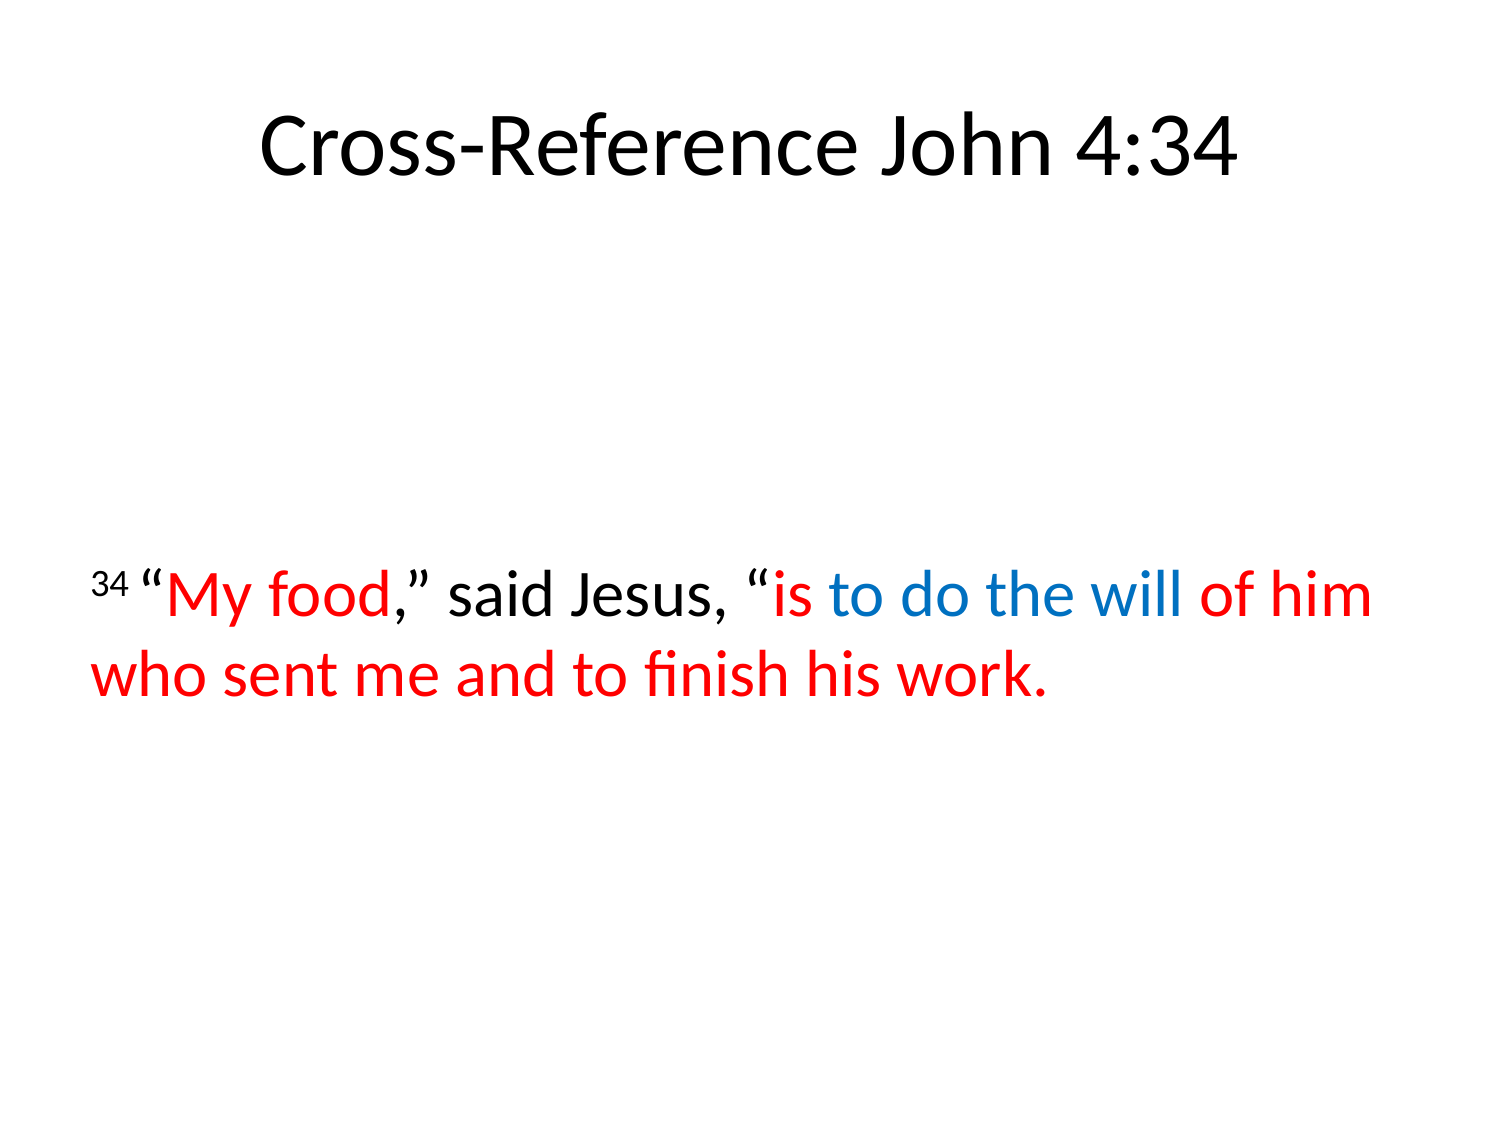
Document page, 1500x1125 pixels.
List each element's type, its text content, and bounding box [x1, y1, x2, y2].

list 34 “My food,” said Jesus, “is to do the will of him who sent me and to finish his work. [75, 262, 1425, 1005]
title Cross-Reference John 4:34 [75, 45, 1425, 233]
